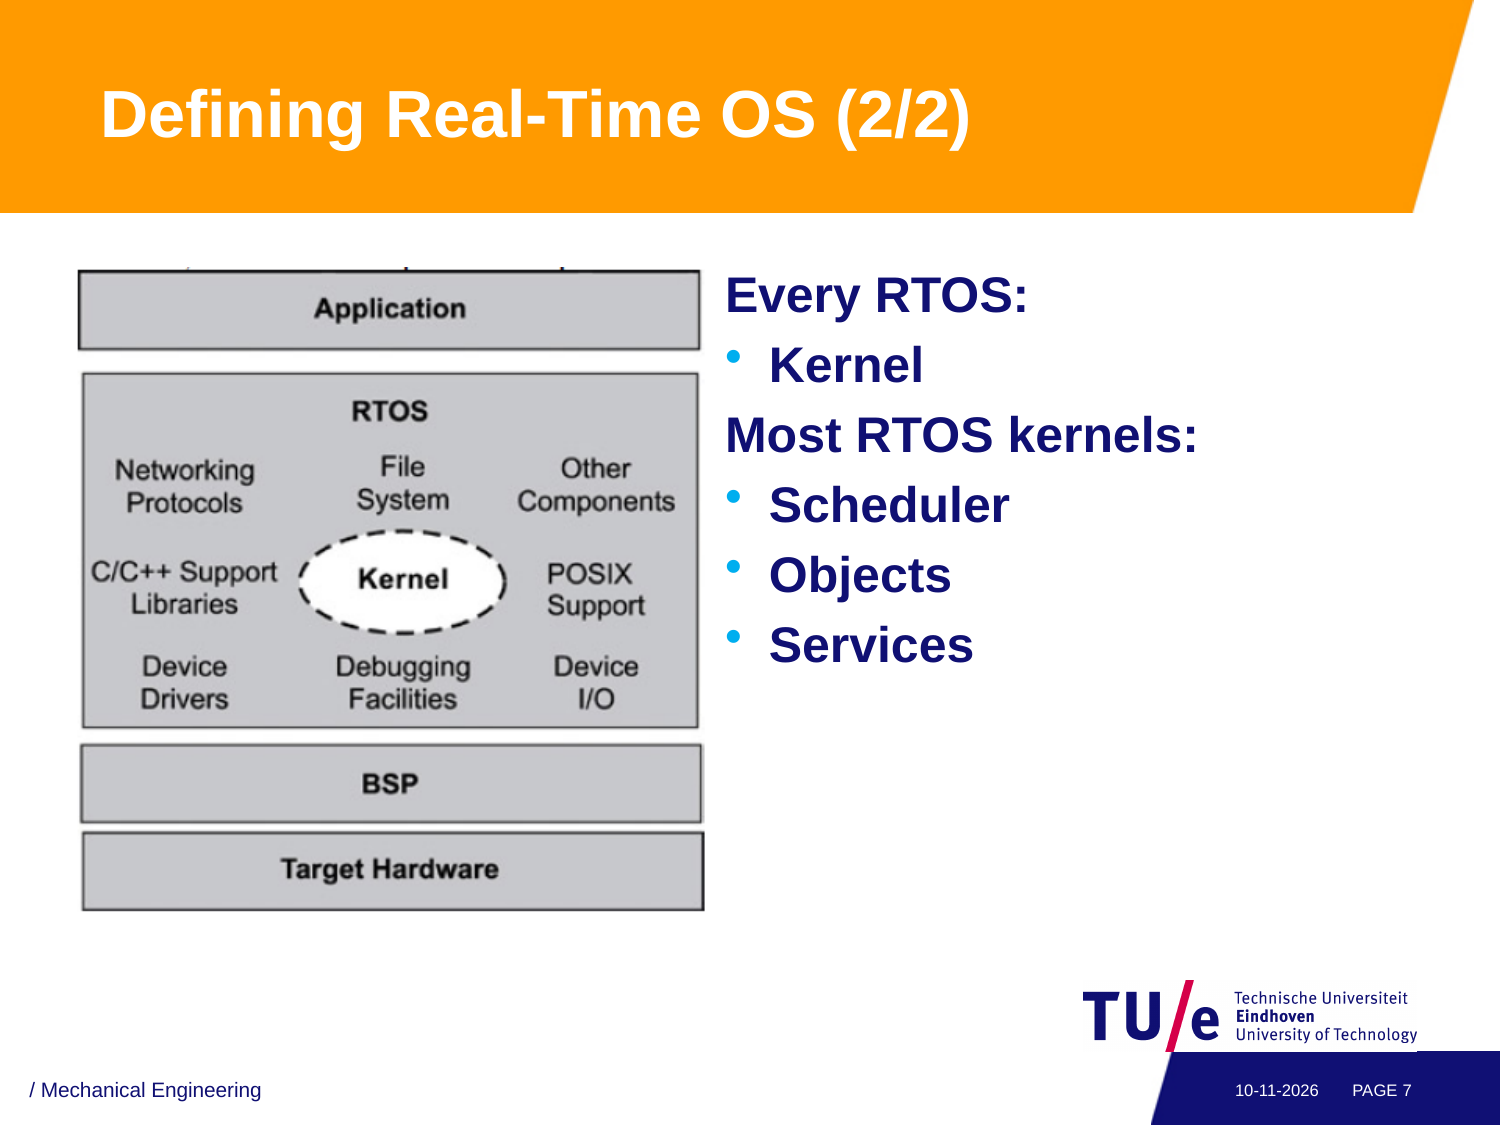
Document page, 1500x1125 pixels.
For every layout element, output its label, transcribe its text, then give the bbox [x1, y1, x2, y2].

picture [1083, 1005, 1500, 1125]
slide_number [1234, 1074, 1342, 1105]
footer / Mechanical Engineering [29, 1074, 620, 1105]
picture [74, 266, 708, 916]
list Every RTOS: Kernel Most RTOS kernels: Scheduler Objects Services [725, 262, 1425, 1005]
picture [0, 0, 1474, 213]
slide_number PAGE 7 [1352, 1074, 1453, 1105]
title Defining Real-Time OS (2/2) [100, 35, 1417, 187]
